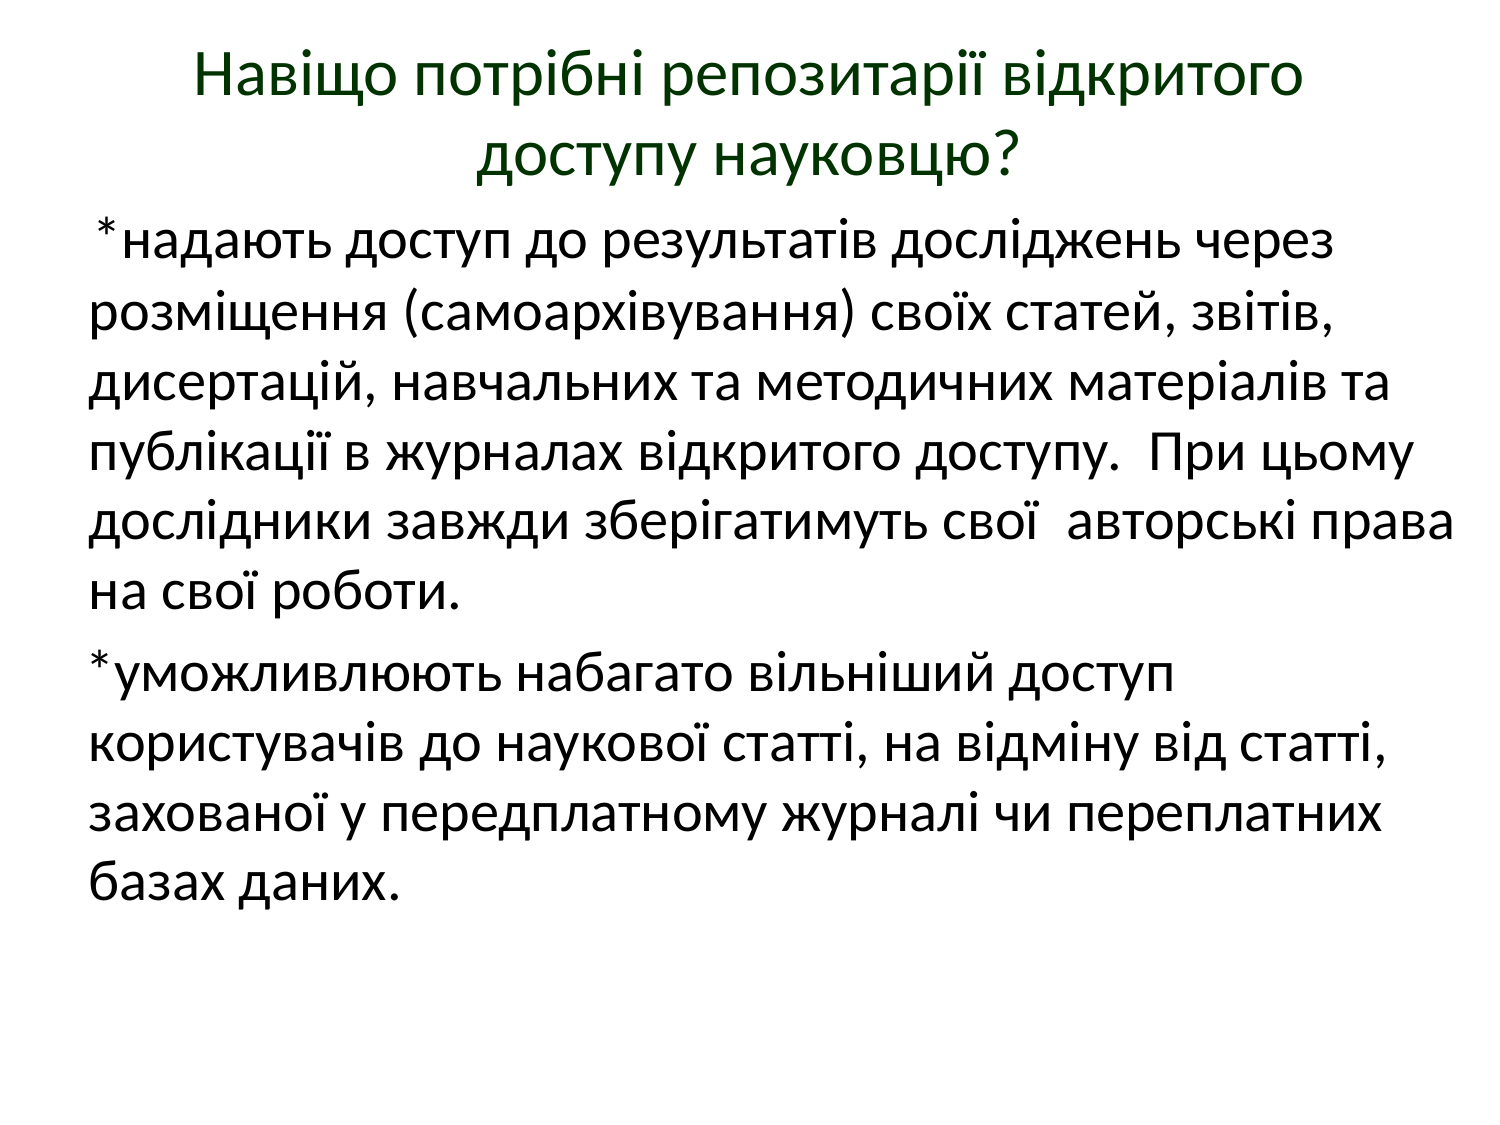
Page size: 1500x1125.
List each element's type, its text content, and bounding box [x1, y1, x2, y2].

title Навіщо потрібні репозитарії відкритого доступу науковцю? [75, 45, 1425, 173]
list *надають доступ до результатів досліджень через розміщення (самоархівування) своїх статей, звітів, дисертацій, навчальних та методичних матеріалів та публікації в журналах відкритого доступу. При цьому дослідники завжди зберігатимуть свої авторські права на свої роботи. *уможливлюють набагато вільніший доступ користувачів до наукової статті, на відміну від статті, захованої у передплатному журналі чи переплатних базах даних. [17, 184, 1483, 1106]
